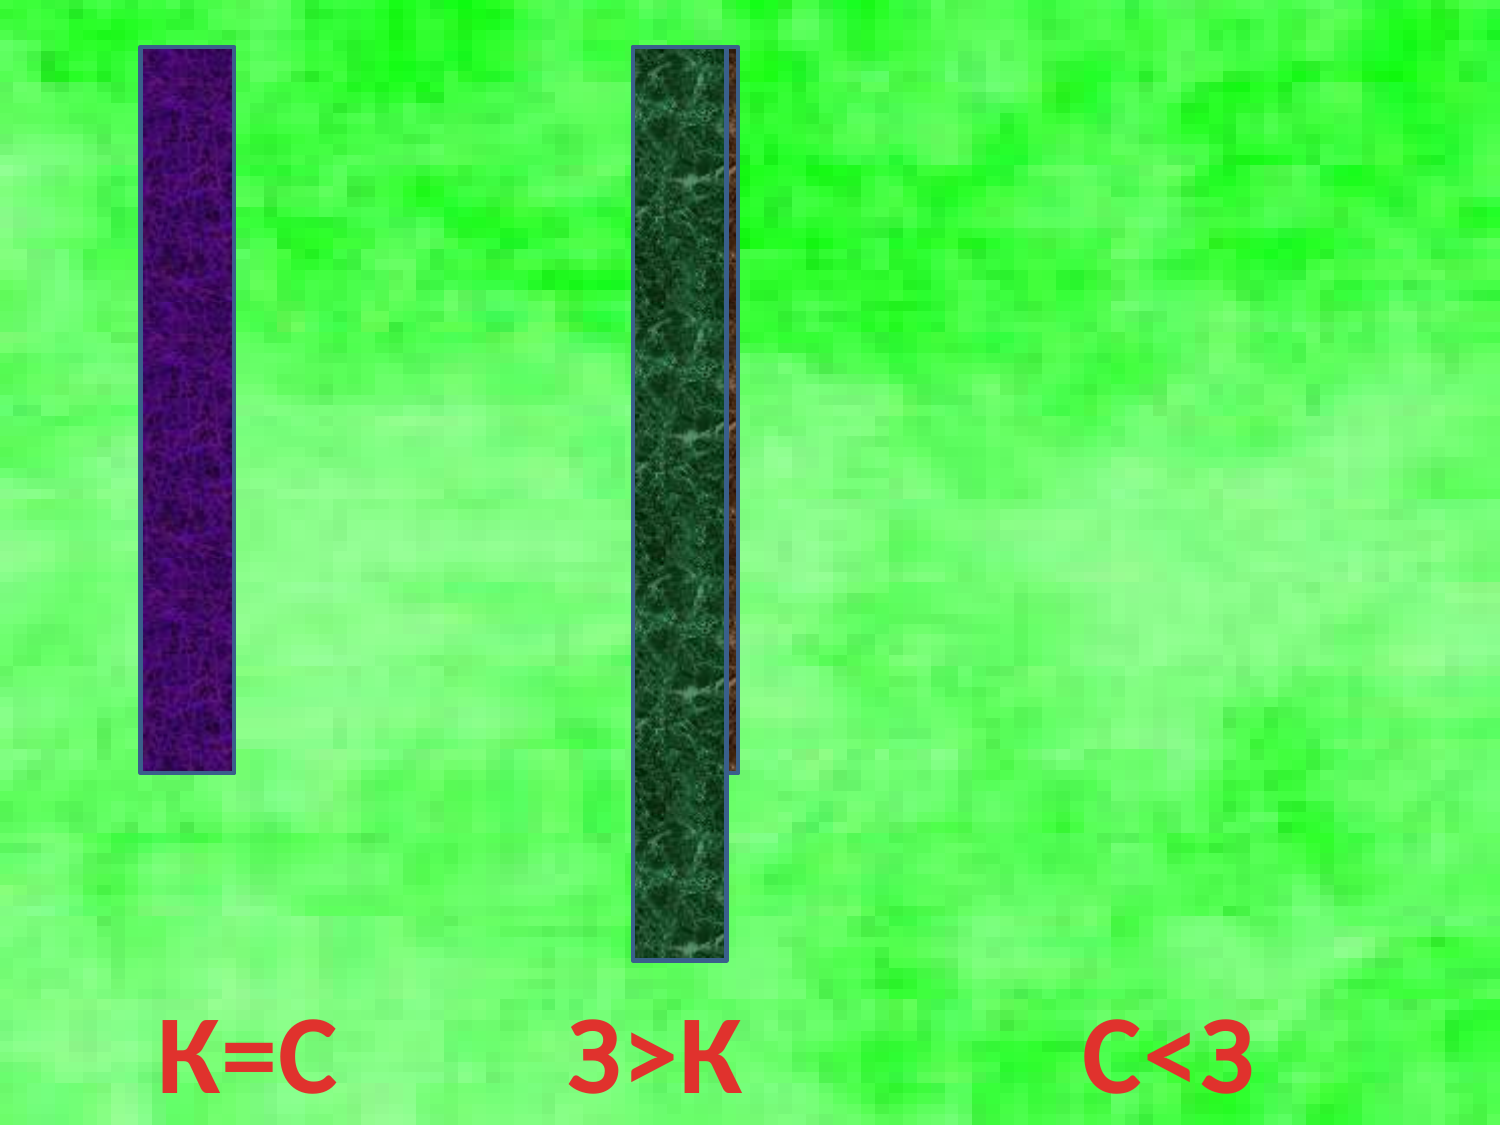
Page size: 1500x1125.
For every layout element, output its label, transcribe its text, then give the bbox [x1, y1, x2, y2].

text_box З>К [552, 973, 758, 1124]
text_box [729, 45, 740, 775]
text_box С<З [1067, 973, 1270, 1124]
text_box К=С [142, 973, 354, 1124]
text_box [631, 45, 729, 963]
text_box [138, 45, 236, 775]
picture [0, 0, 1500, 1125]
